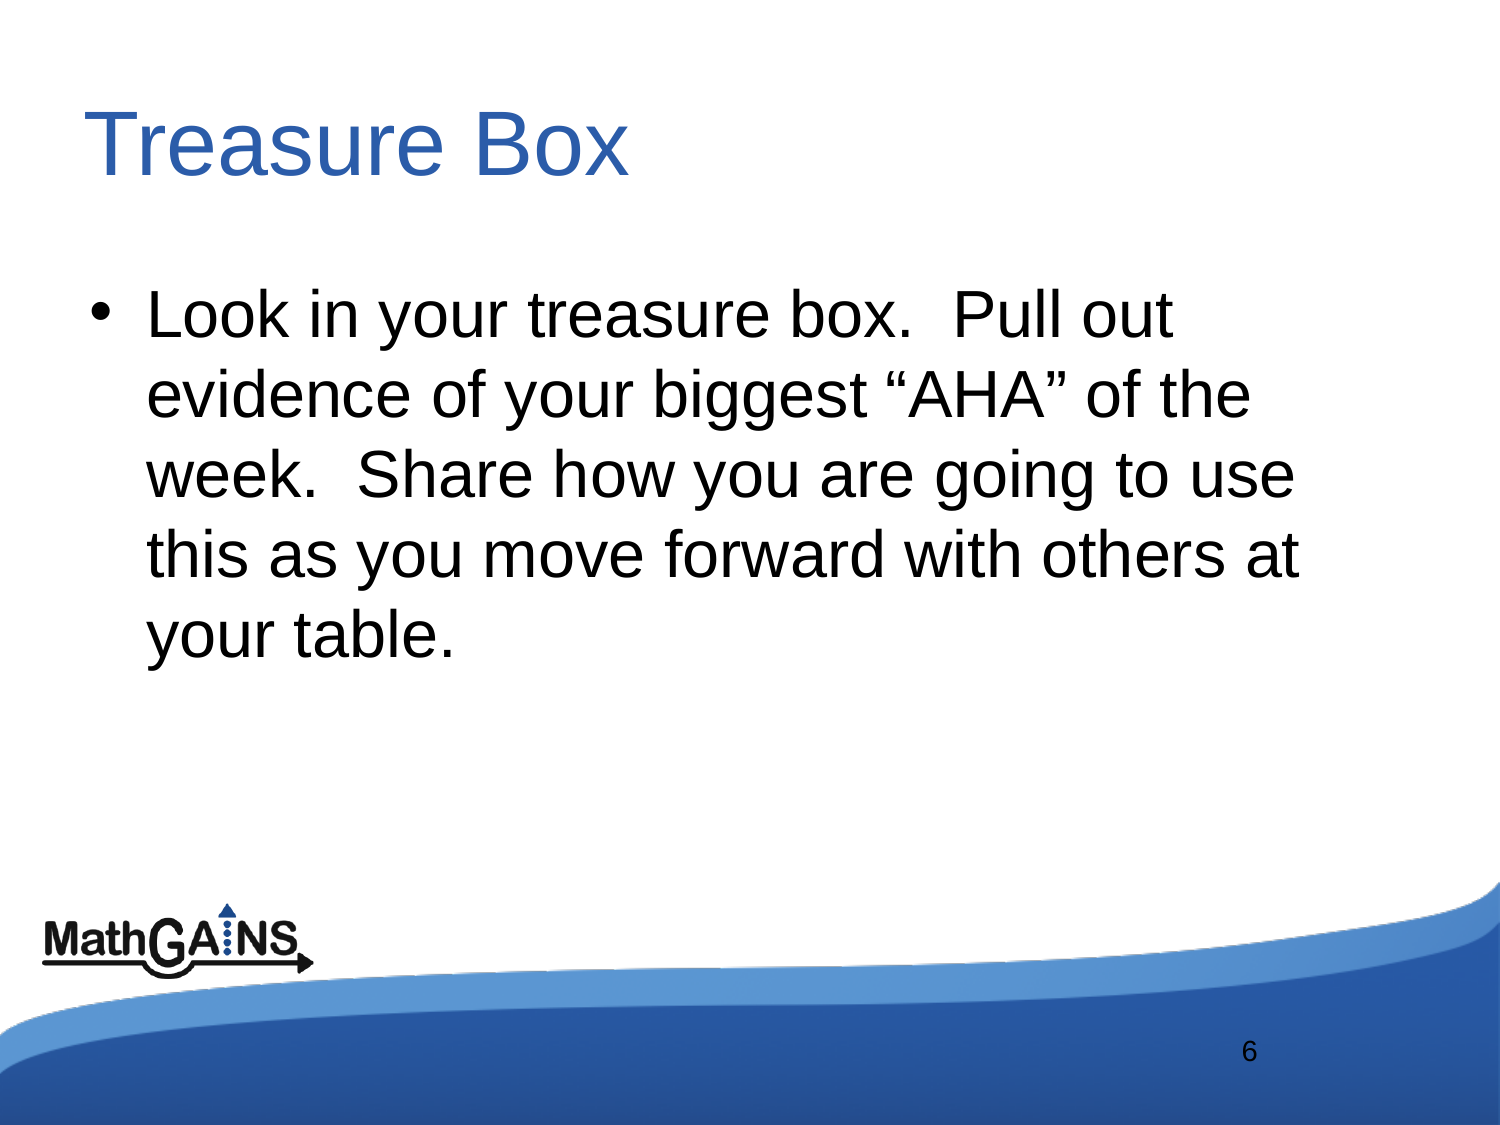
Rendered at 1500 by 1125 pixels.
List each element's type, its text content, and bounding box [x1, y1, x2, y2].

list Look in your treasure box. Pull out evidence of your biggest “AHA” of the week. Share how you are going to use this as you move forward with others at your table. [74, 261, 1426, 776]
title Treasure Box [74, 14, 1426, 261]
picture [0, 878, 1500, 1125]
slide_number 6 [1223, 1023, 1277, 1075]
